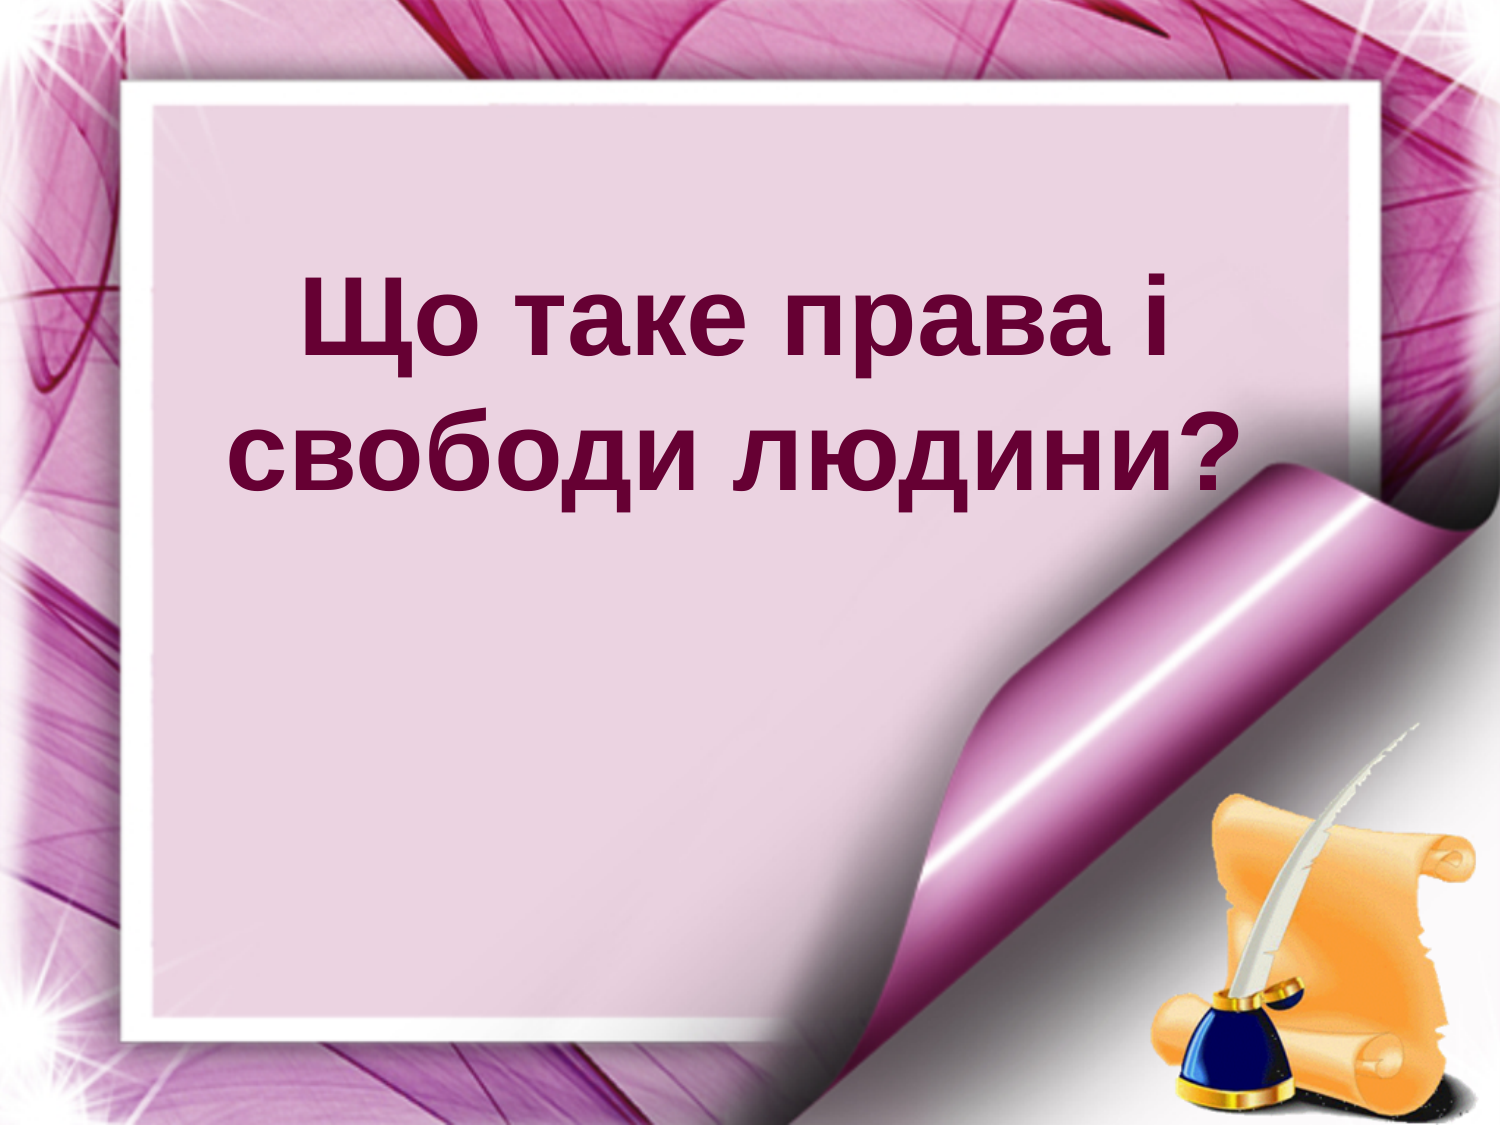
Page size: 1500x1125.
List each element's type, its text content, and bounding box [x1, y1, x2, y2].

picture [0, 0, 1500, 1125]
title Що таке права і свободи людини? [194, 90, 1277, 666]
